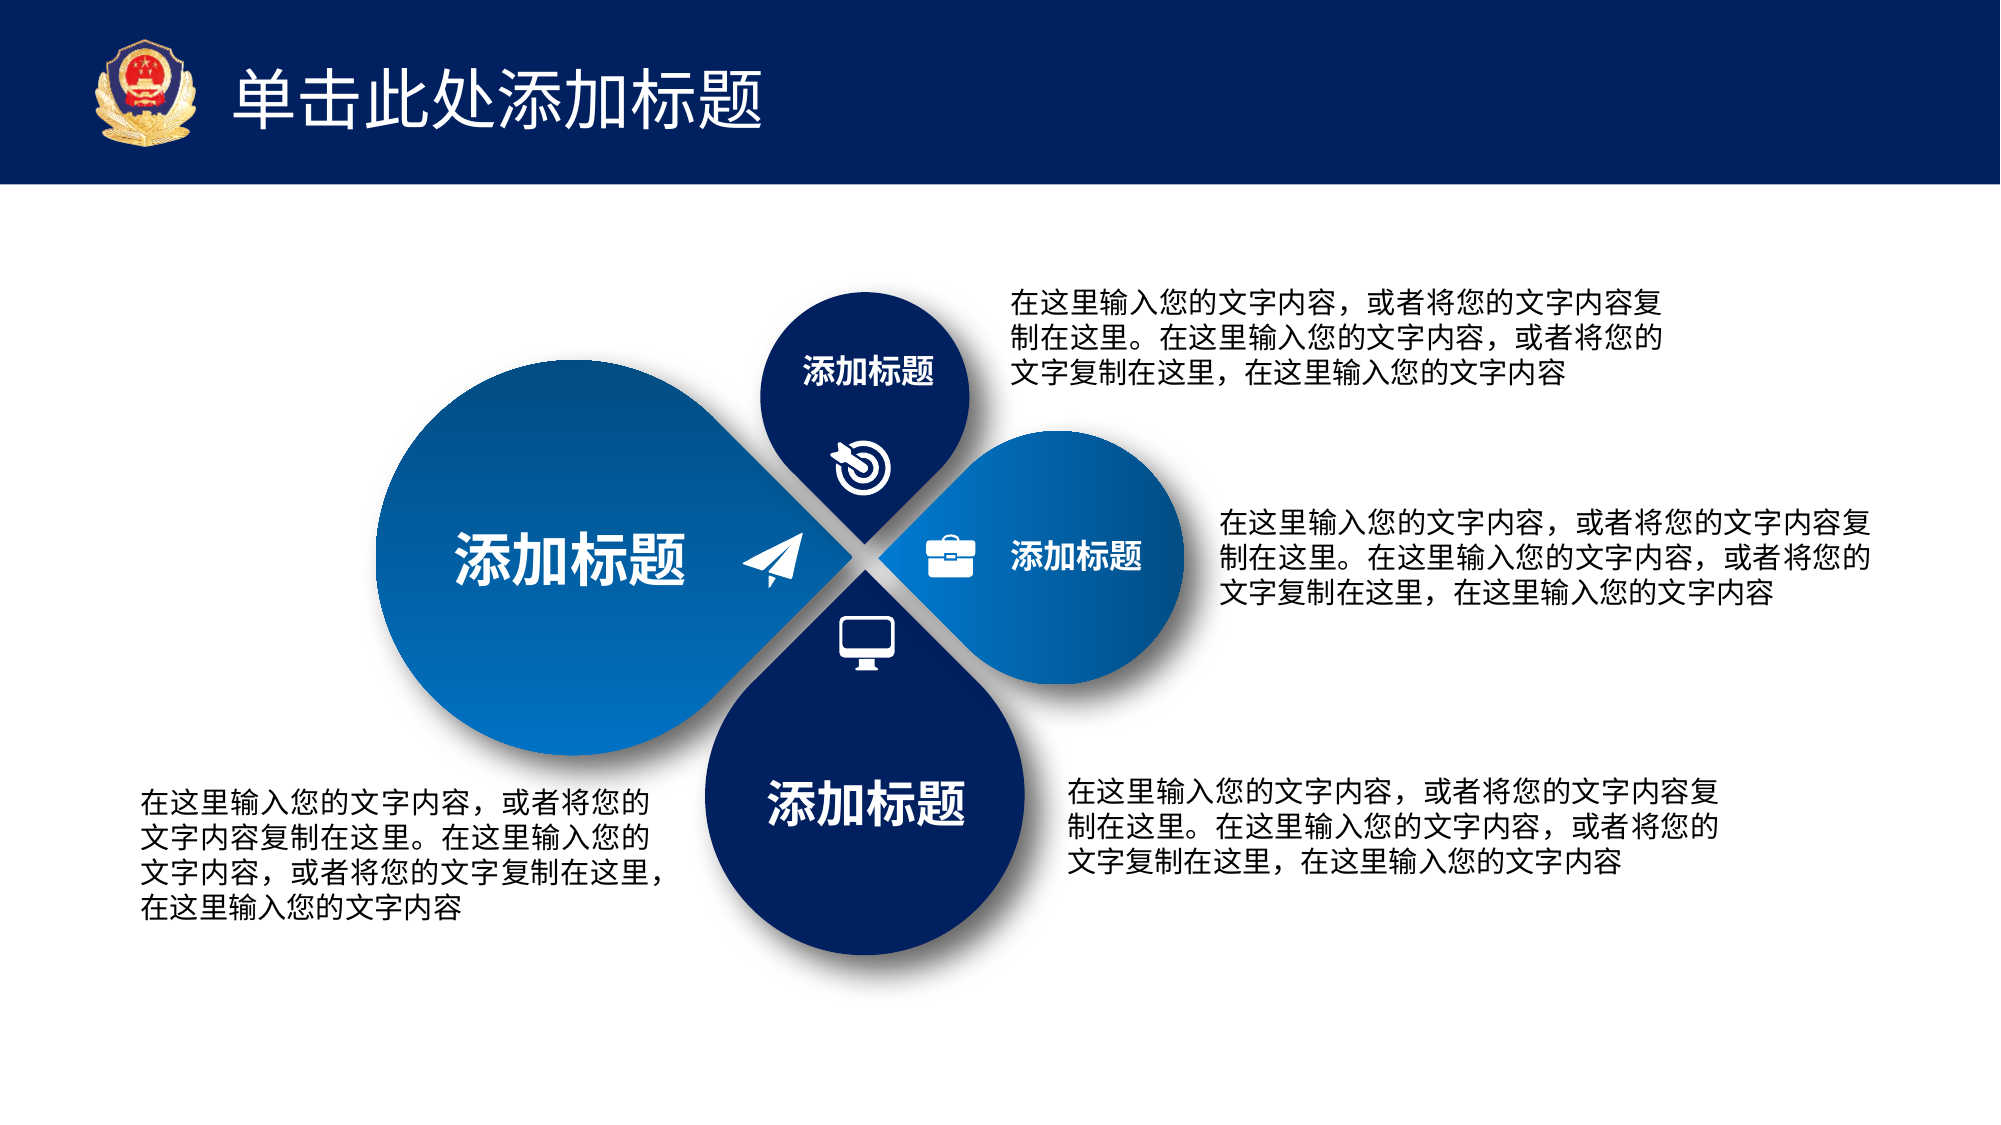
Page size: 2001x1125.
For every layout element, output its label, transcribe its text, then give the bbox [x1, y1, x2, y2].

text_box [838, 615, 896, 672]
text_box 单击此处添加标题 [214, 49, 808, 169]
text_box [774, 291, 956, 343]
text_box [876, 430, 1185, 686]
text_box [0, 183, 2000, 1125]
text_box 在这里输入您的文字内容，或者将您的文字内容复制在这里。在这里输入您的文字内容，或者将您的文字复制在这里，在这里输入您的文字内容 [125, 777, 666, 932]
text_box 在这里输入您的文字内容，或者将您的文字内容复制在这里。在这里输入您的文字内容，或者将您的文字复制在这里，在这里输入您的文字内容 [1204, 497, 1887, 617]
text_box [374, 359, 848, 757]
picture [83, 27, 209, 154]
text_box 添加标题 [767, 343, 970, 398]
text_box 添加标题 [406, 515, 734, 601]
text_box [926, 533, 976, 578]
text_box [704, 573, 1026, 957]
text_box 在这里输入您的文字内容，或者将您的文字内容复制在这里。在这里输入您的文字内容，或者将您的文字复制在这里，在这里输入您的文字内容 [1052, 766, 1735, 886]
text_box 在这里输入您的文字内容，或者将您的文字内容复制在这里。在这里输入您的文字内容，或者将您的文字复制在这里，在这里输入您的文字内容 [996, 276, 1679, 397]
text_box 添加标题 [746, 764, 987, 840]
text_box [759, 357, 971, 546]
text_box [830, 438, 894, 499]
text_box 添加标题 [975, 528, 1178, 583]
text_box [742, 532, 803, 589]
